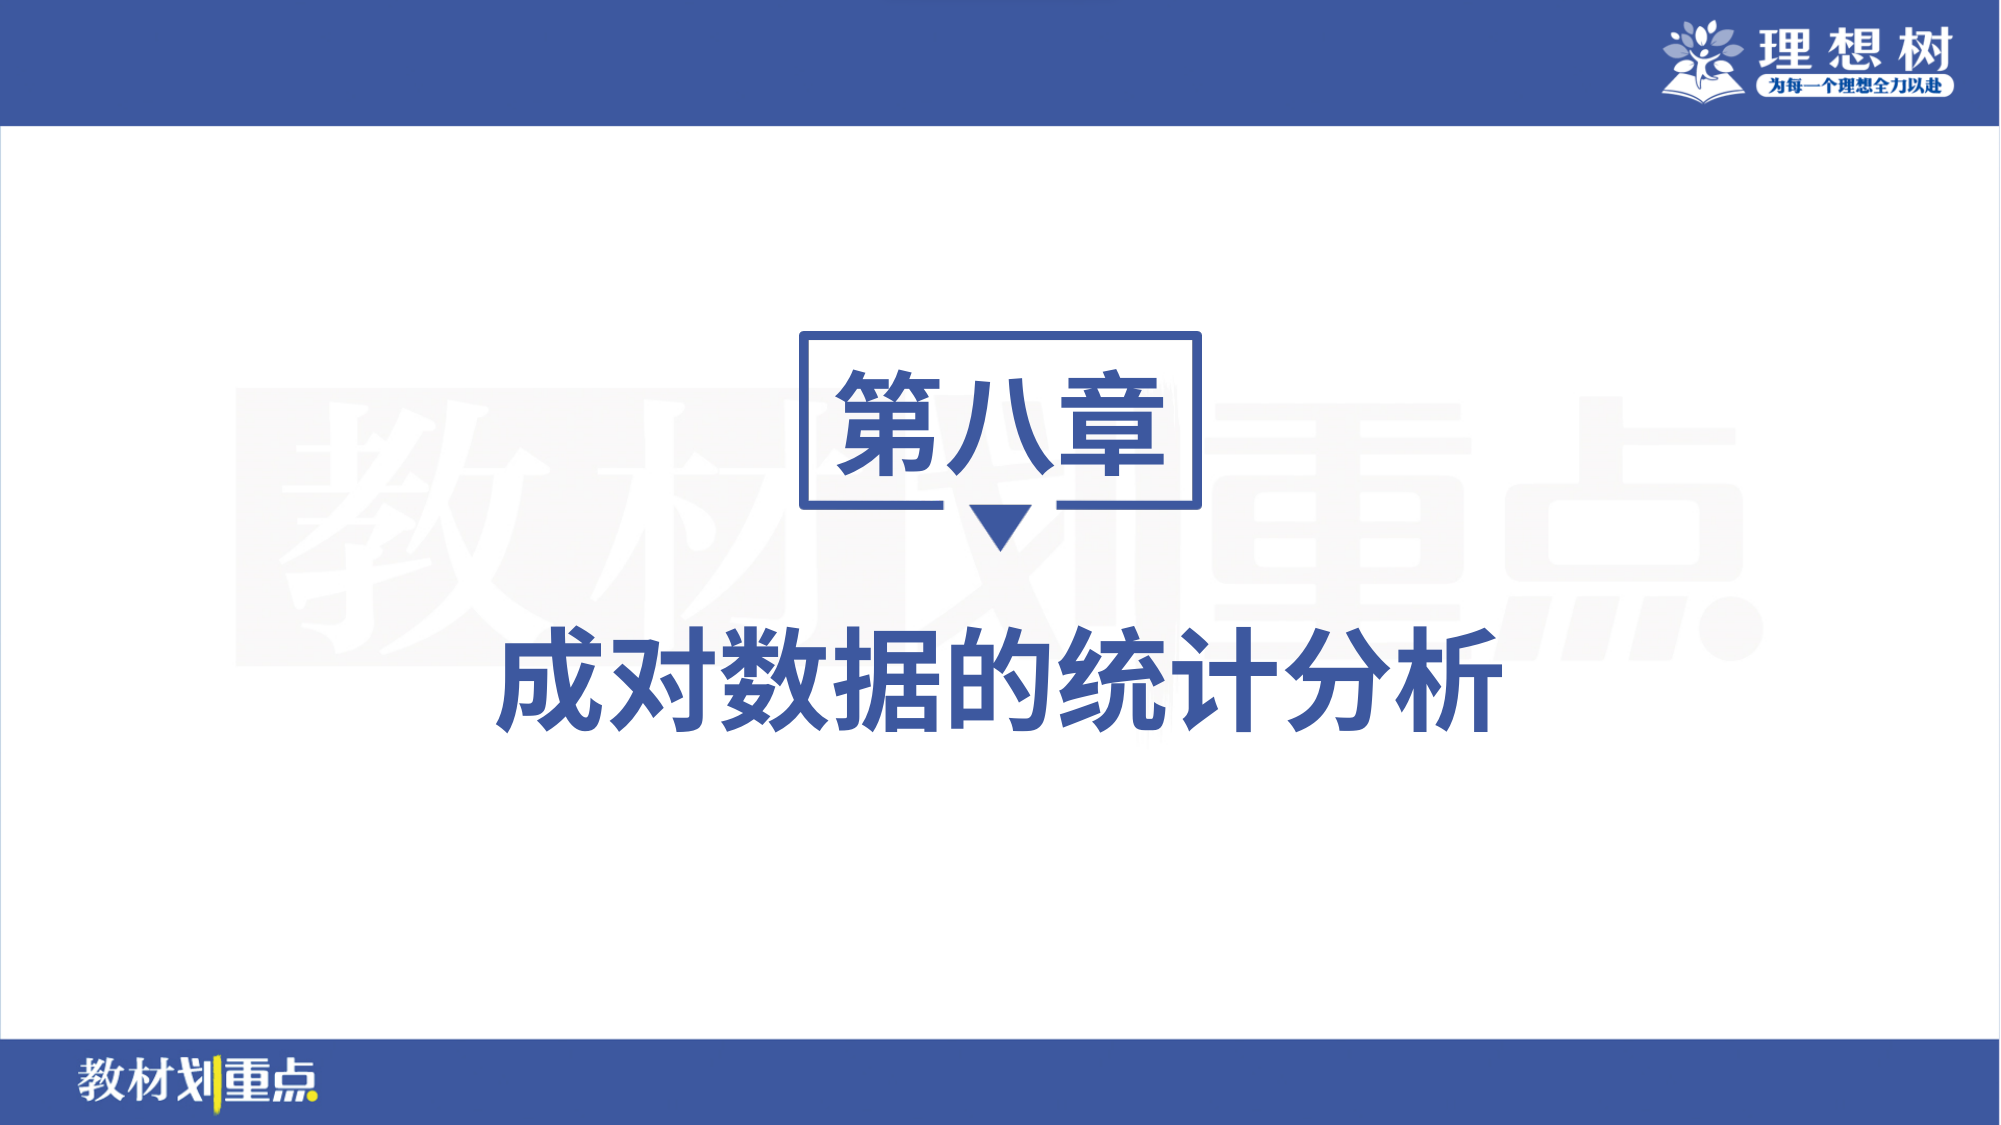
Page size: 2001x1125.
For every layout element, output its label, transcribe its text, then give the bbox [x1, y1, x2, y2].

picture [0, 752, 2000, 1125]
text_box 成对数据的统计分析 [0, 600, 2000, 752]
picture [0, 0, 2000, 600]
